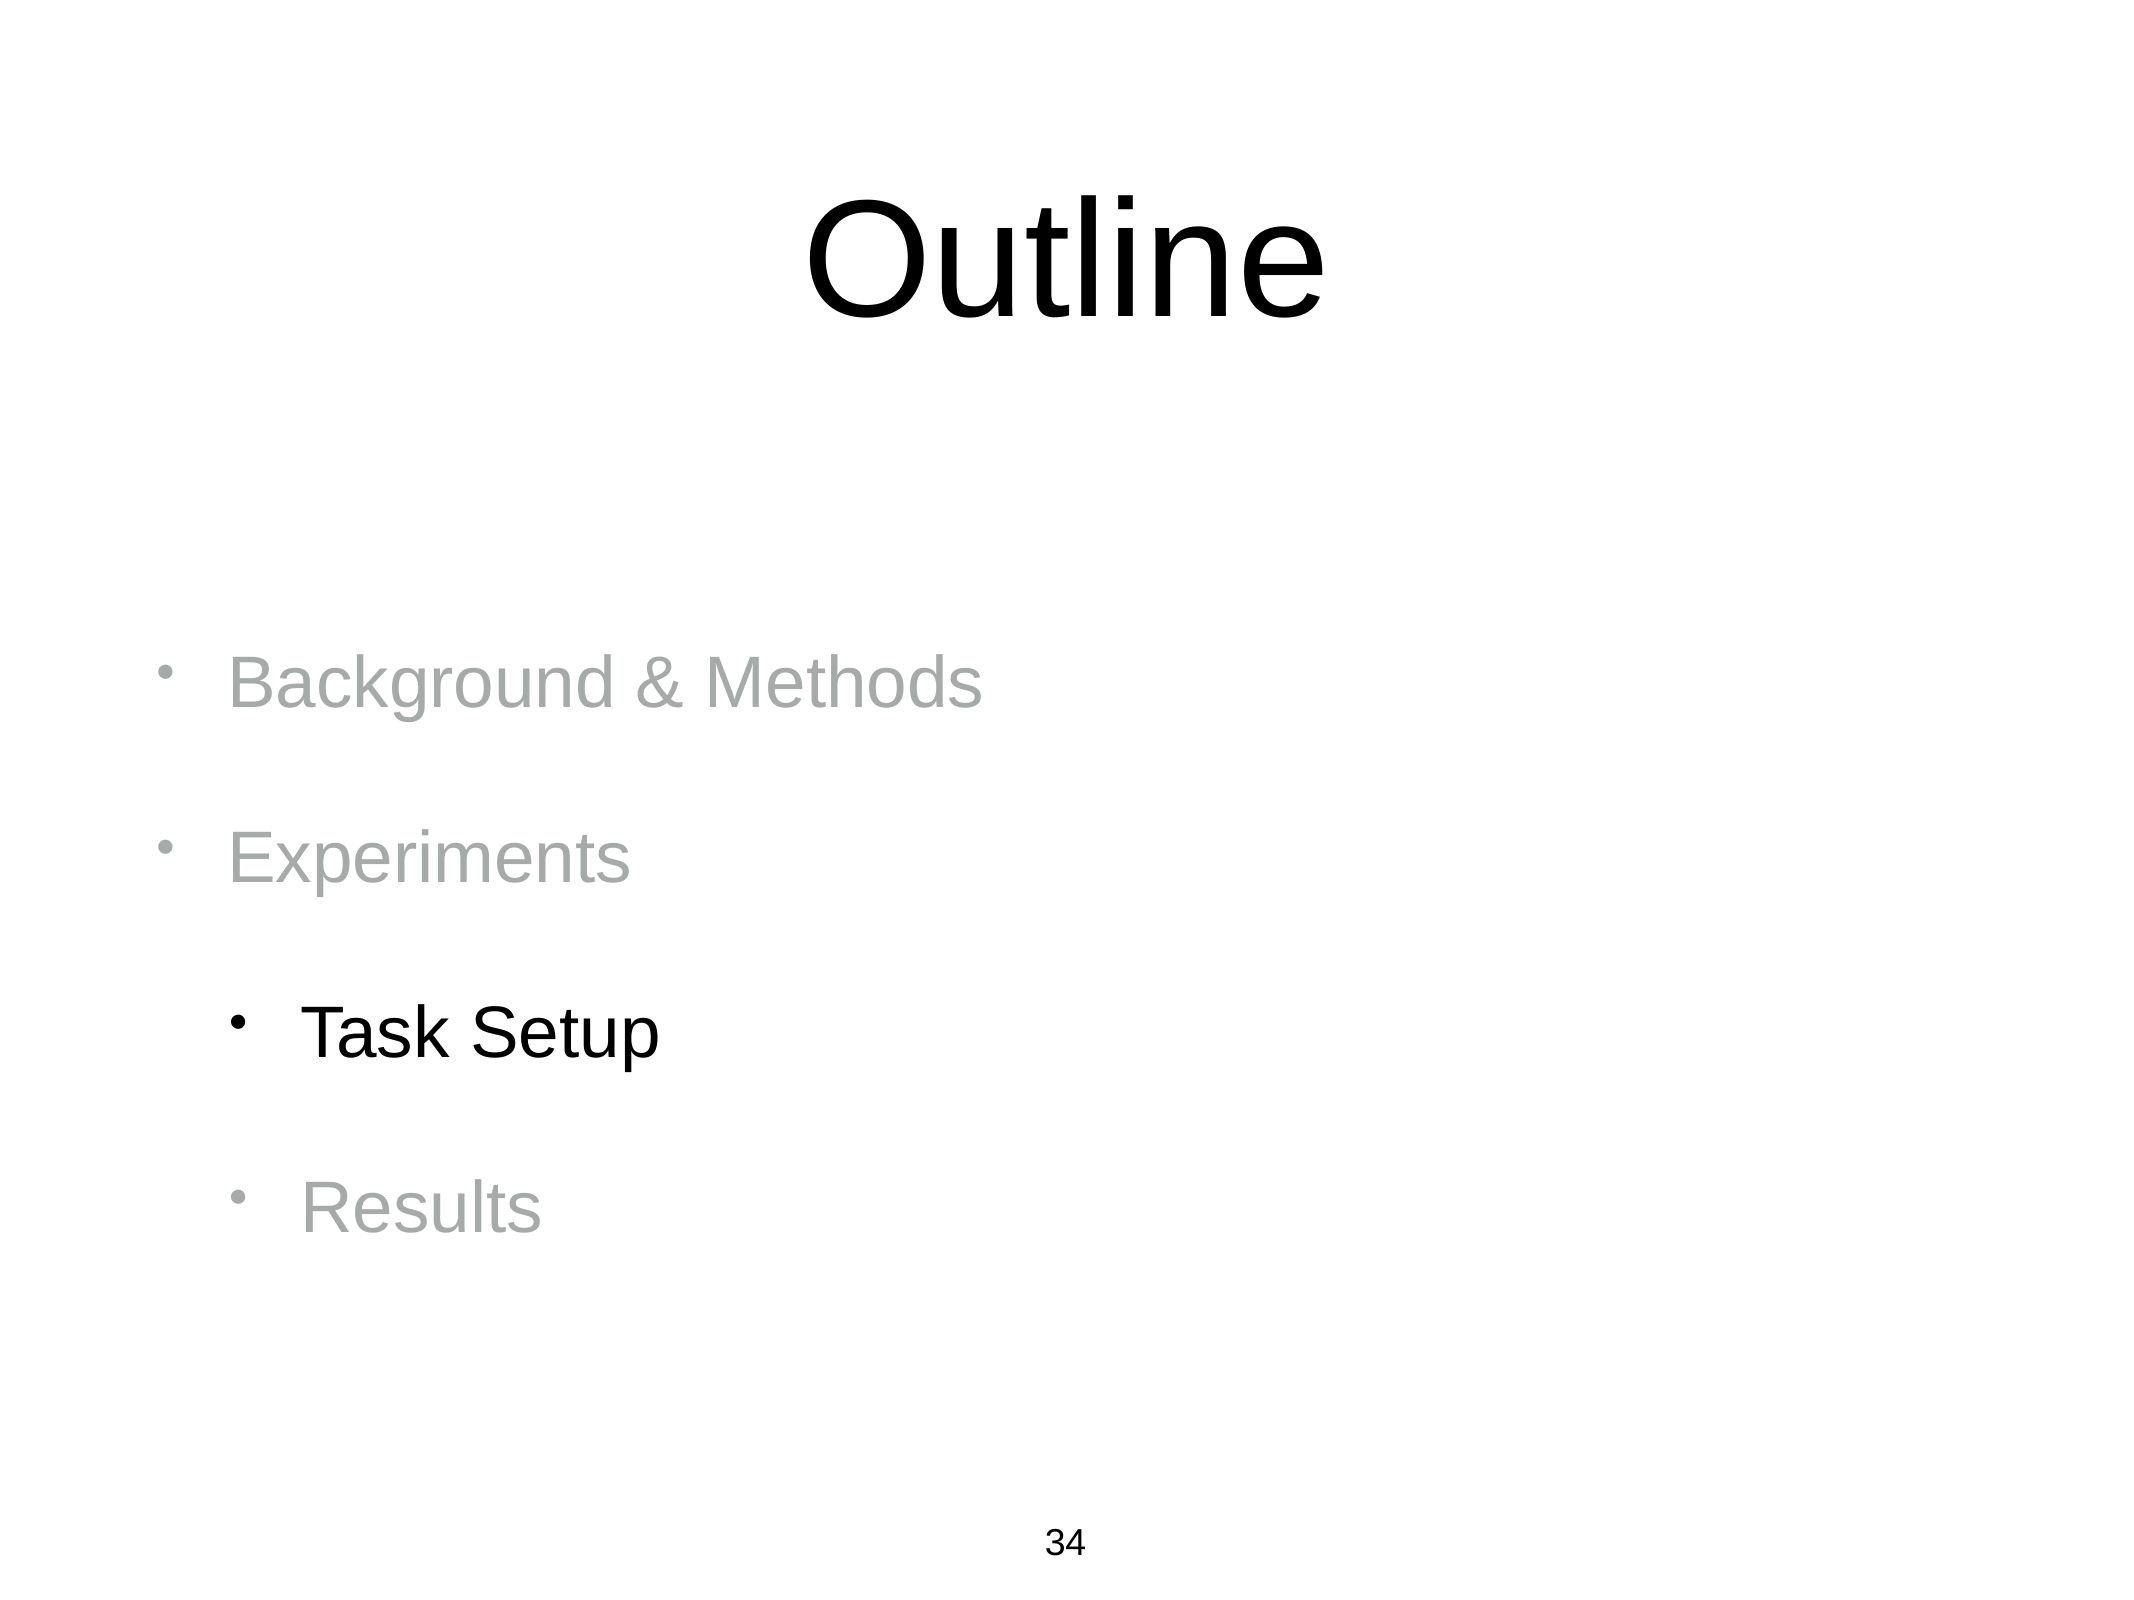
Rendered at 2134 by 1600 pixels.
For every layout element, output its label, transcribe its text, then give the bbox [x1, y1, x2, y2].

list Background & Methods Experiments Task Setup Results [155, 424, 1978, 1457]
title Outline [155, 72, 1978, 424]
slide_number 34 [1041, 1517, 1090, 1564]
